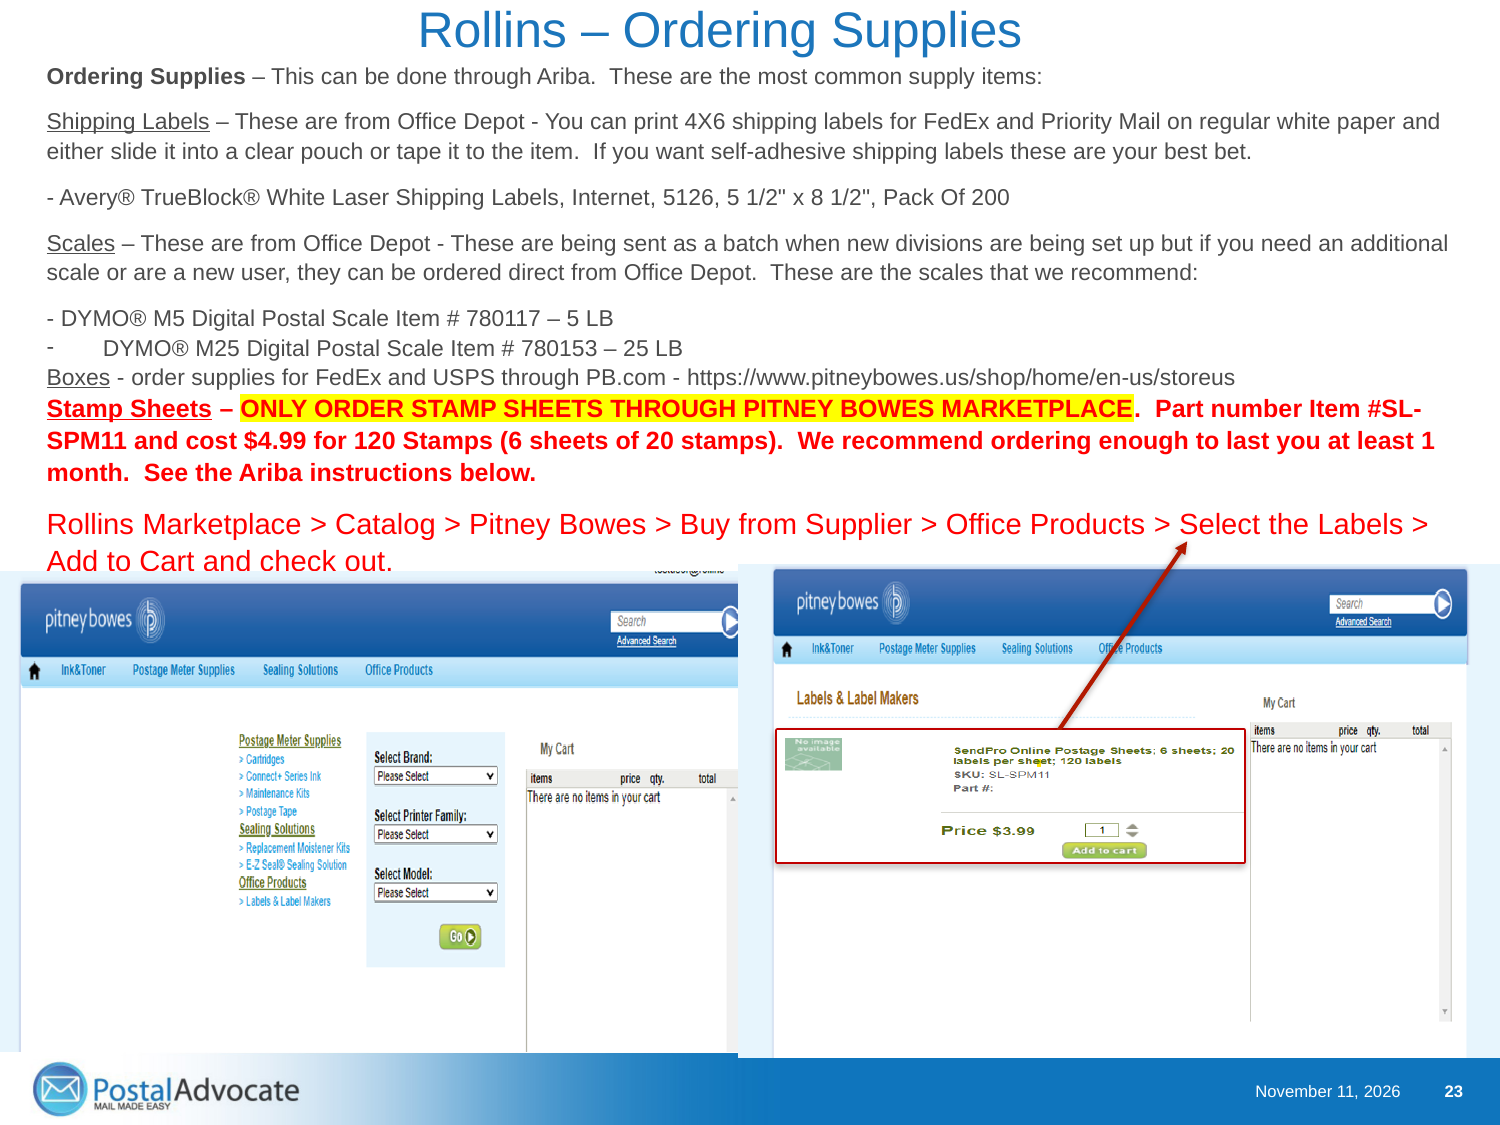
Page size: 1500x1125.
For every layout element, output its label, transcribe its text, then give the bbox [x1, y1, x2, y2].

title Rollins – Ordering Supplies [402, 4, 1188, 51]
list Ordering Supplies – This can be done through Ariba. These are the most common supply items: Shipping Labels – These are from Office Depot - You can print 4X6 shipping labels for FedEx and Priority Mail on regular white paper and either slide it into a clear pouch or tape it to the item. If you want self-adhesive shipping labels these are your best bet. - Avery® TrueBlock® White Laser Shipping Labels, Internet, 5126, 5 1/2" x 8 1/2", Pack Of 200 Scales – These are from Office Depot - These are being sent as a batch when new divisions are being set up but if you need an additional scale or are a new user, they can be ordered direct from Office Depot. These are the scales that we recommend: - DYMO® M5 Digital Postal Scale Item # 780117 – 5 LB DYMO® M25 Digital Postal Scale Item # 780153 – 25 LB Boxes - order supplies for FedEx and USPS through PB.com - https://www.pitneybowes.us/shop/home/en-us/storeus Stamp Sheets – ONLY ORDER STAMP SHEETS THROUGH PITNEY BOWES MARKETPLACE. Part number Item #SL-SPM11 and cost $4.99 for 120 Stamps (6 sheets of 20 stamps). We recommend ordering enough to last you at least 1 month. See the Ariba instructions below. Rollins Marketplace > Catalog > Pitney Bowes > Buy from Supplier > Office Products > Select the Labels > Add to Cart and check out. [31, 51, 1500, 502]
slide_number 23 [1371, 1067, 1479, 1114]
picture [0, 564, 1500, 1125]
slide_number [1161, 1067, 1371, 1114]
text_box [1044, 541, 1188, 729]
